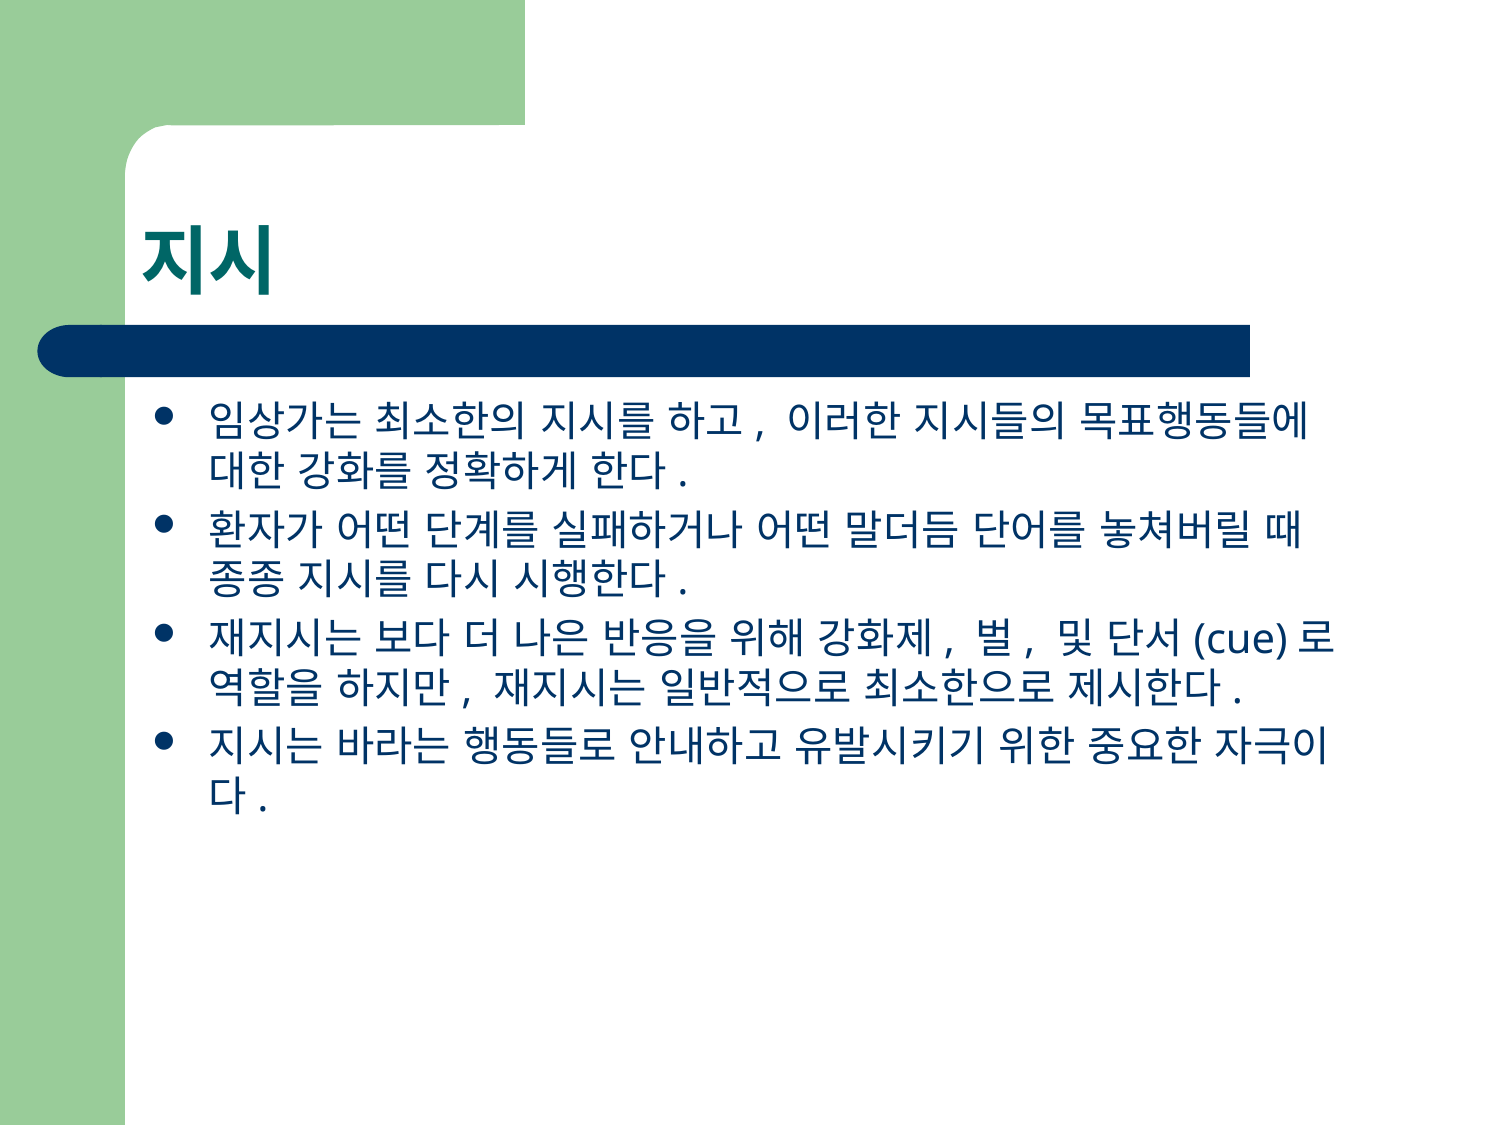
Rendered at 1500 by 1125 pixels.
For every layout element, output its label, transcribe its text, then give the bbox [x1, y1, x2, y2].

title 지시 [124, 124, 1426, 313]
list 임상가는 최소한의 지시를 하고, 이러한 지시들의 목표행동들에 대한 강화를 정확하게 한다. 환자가 어떤 단계를 실패하거나 어떤 말더듬 단어를 놓쳐버릴 때 종종 지시를 다시 시행한다. 재지시는 보다 더 나은 반응을 위해 강화제, 벌, 및 단서(cue)로 역할을 하지만, 재지시는 일반적으로 최소한으로 제시한다. 지시는 바라는 행동들로 안내하고 유발시키기 위한 중요한 자극이다. [137, 387, 1400, 999]
